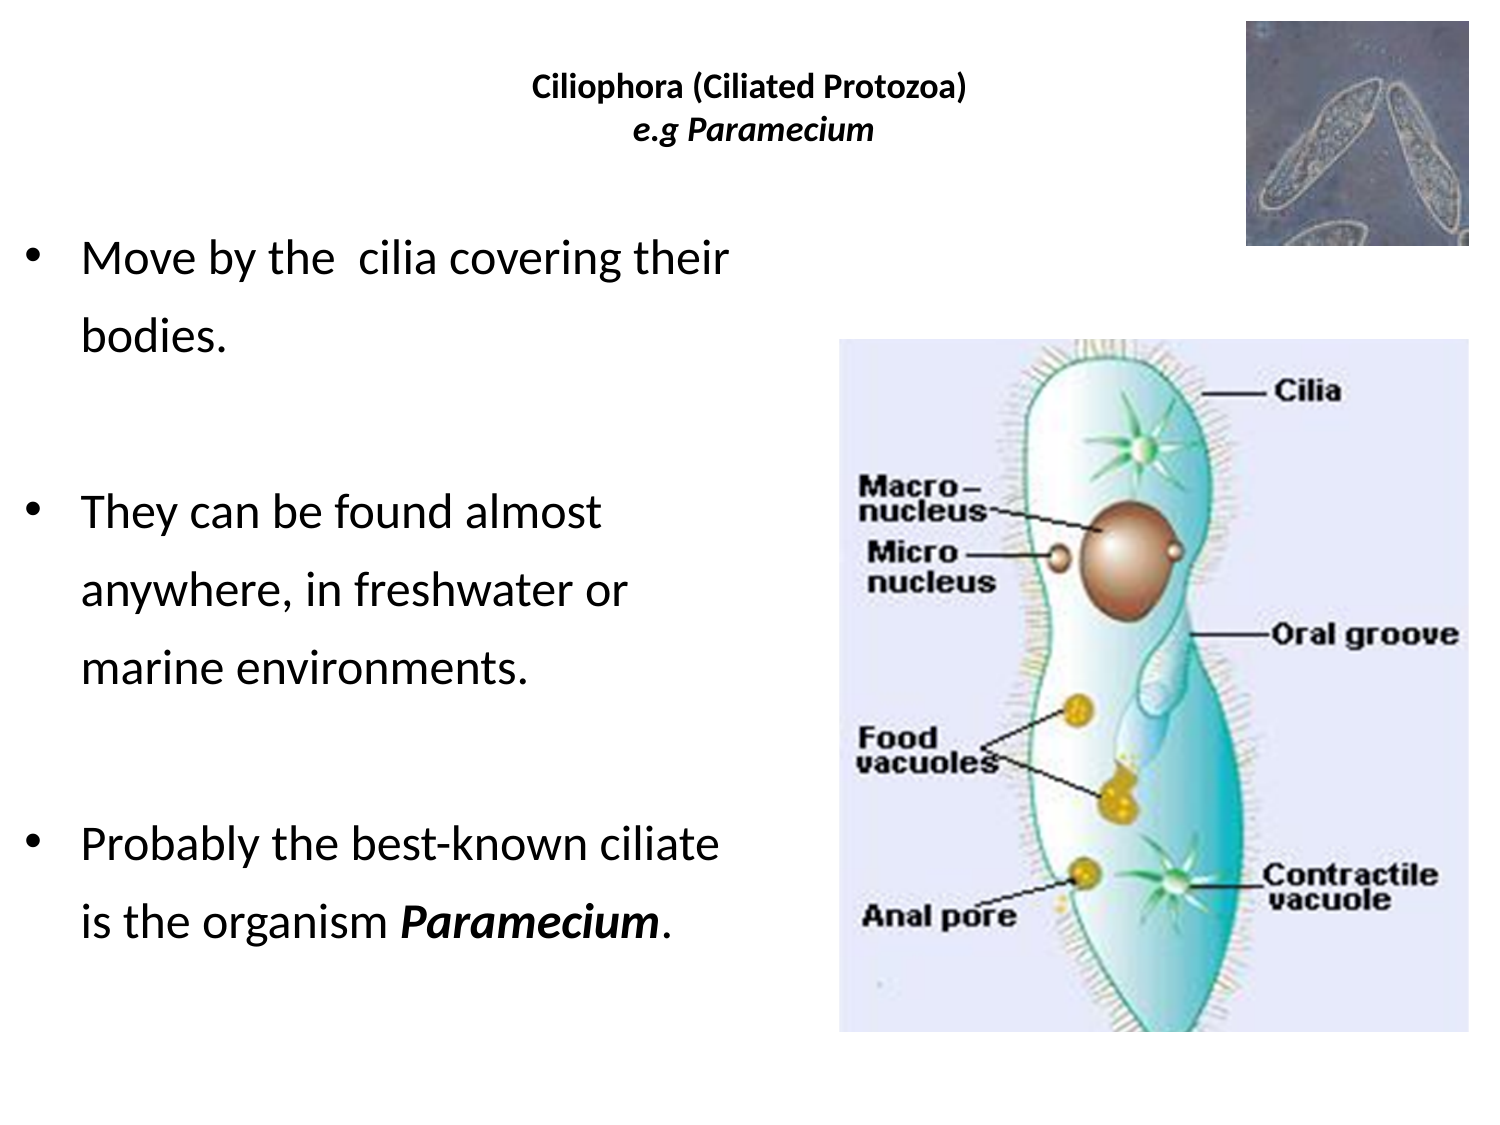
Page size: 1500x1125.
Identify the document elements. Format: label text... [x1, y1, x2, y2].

title Ciliophora (Ciliated Protozoa) e.g Paramecium [75, 11, 1425, 200]
picture [839, 339, 1469, 1032]
picture [1245, 20, 1469, 247]
list Move by the cilia covering their bodies. They can be found almost anywhere, in freshwater or marine environments. Probably the best-known ciliate is the organism Paramecium. [9, 199, 772, 963]
